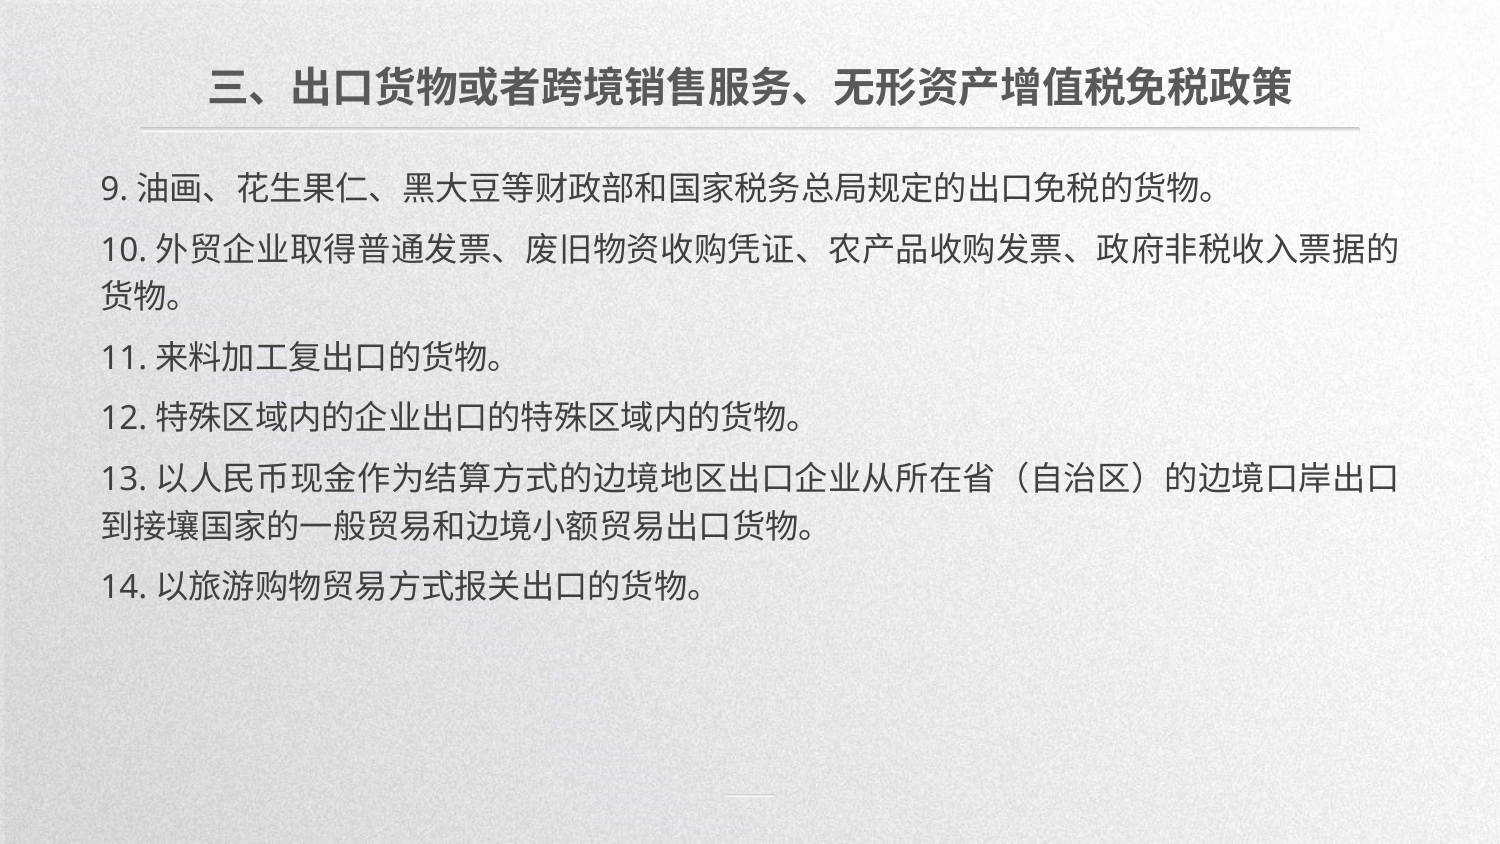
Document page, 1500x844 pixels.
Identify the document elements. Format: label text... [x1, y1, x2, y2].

text_box 三、出口货物或者跨境销售服务、无形资产增值税免税政策 [109, 55, 1391, 117]
text_box 9.油画、花生果仁、黑大豆等财政部和国家税务总局规定的出口免税的货物。 10.外贸企业取得普通发票、废旧物资收购凭证、农产品收购发票、政府非税收入票据的货物。 11.来料加工复出口的货物。 12.特殊区域内的企业出口的特殊区域内的货物。 13.以人民币现金作为结算方式的边境地区出口企业从所在省（自治区）的边境口岸出口到接壤国家的一般贸易和边境小额贸易出口货物。 14.以旅游购物贸易方式报关出口的货物。 [100, 159, 1400, 666]
picture [0, 0, 1500, 844]
